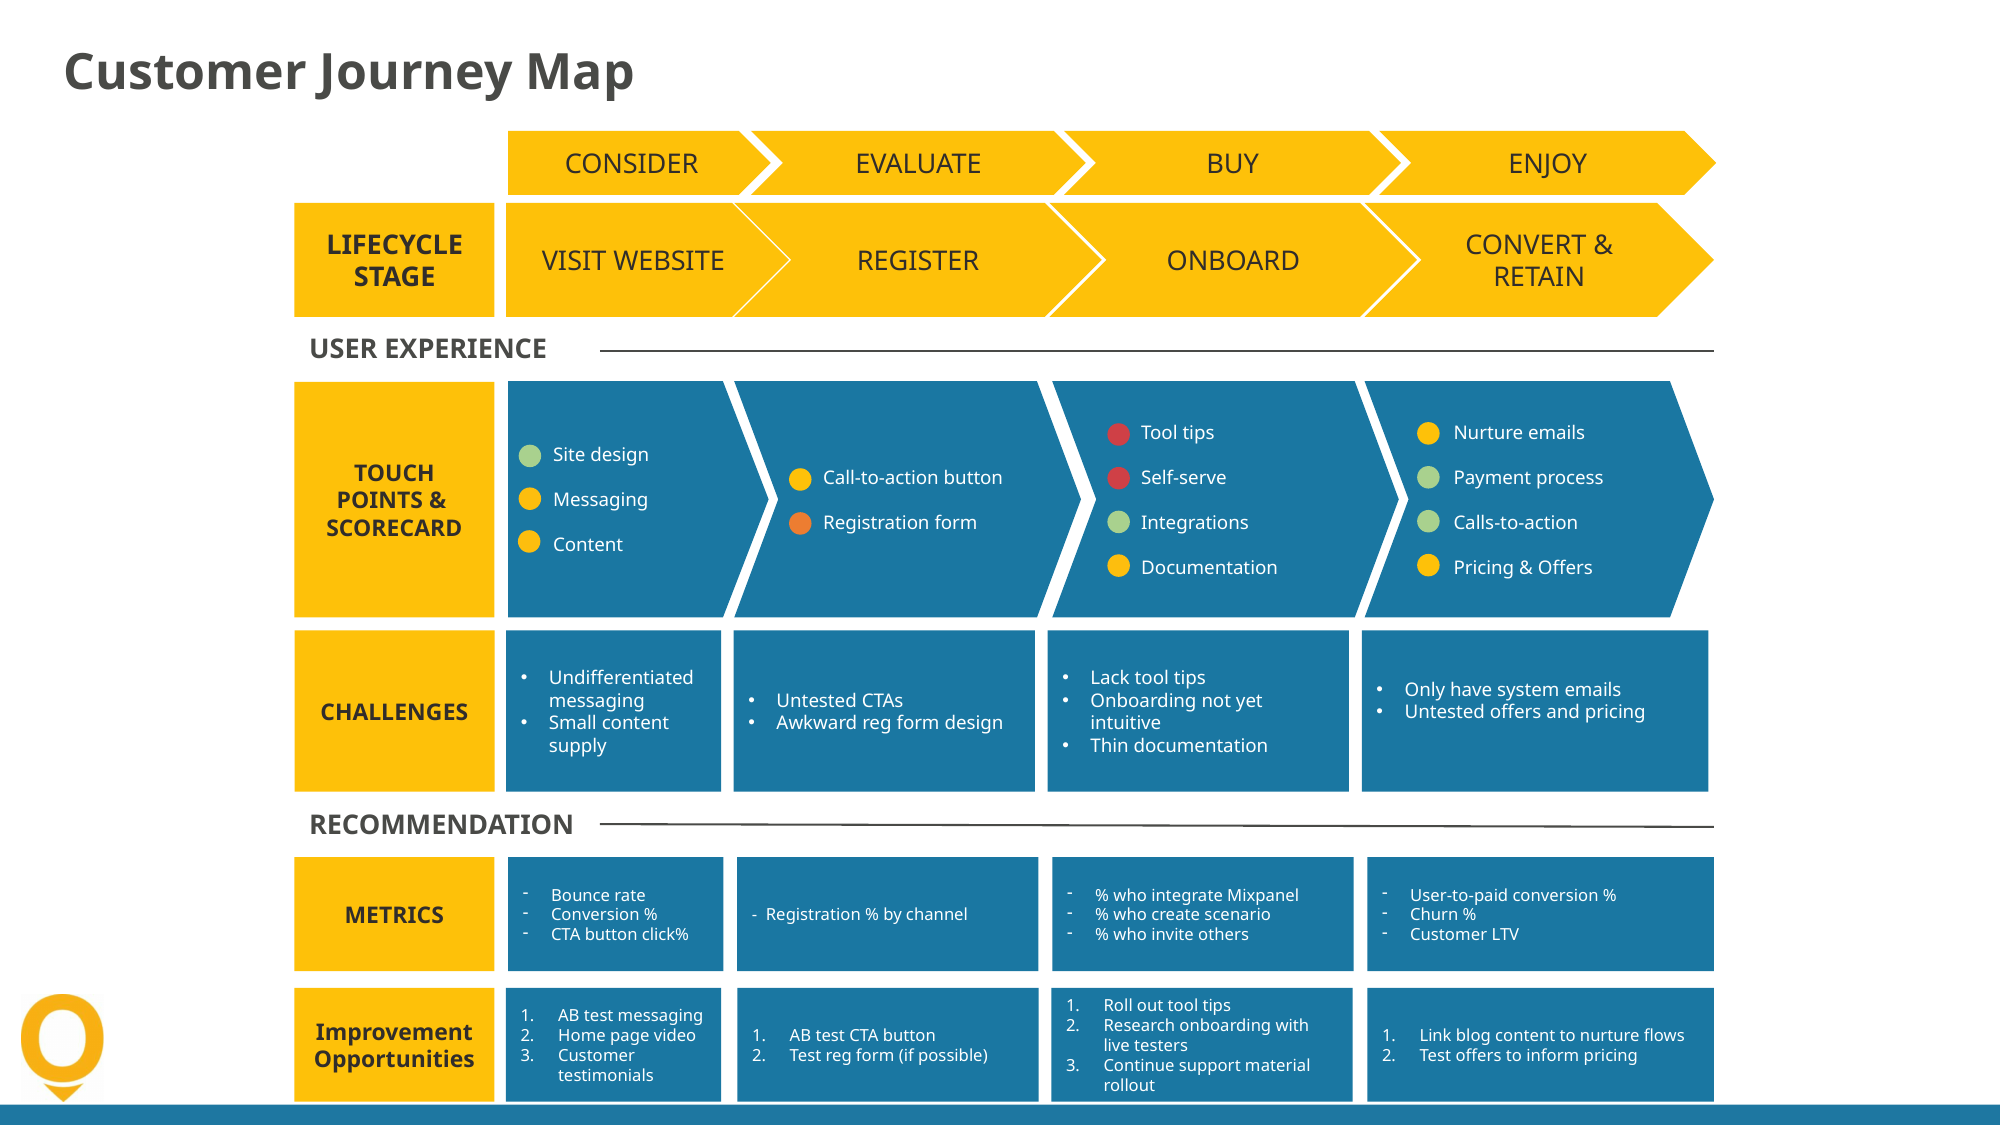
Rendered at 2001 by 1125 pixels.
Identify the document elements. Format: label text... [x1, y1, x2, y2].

text_box [1106, 422, 1131, 447]
text_box [1416, 421, 1441, 446]
text_box BUY [1062, 130, 1402, 196]
text_box - Registration % by channel [737, 857, 1039, 972]
text_box ENJOY [1377, 130, 1717, 196]
text_box AB test messaging Home page video Customer testimonials [505, 987, 722, 1102]
text_box Roll out tool tips Research onboarding with live testers Continue support material rollout [1051, 987, 1353, 1102]
text_box Tool tips Self-serve Integrations Documentation [1051, 380, 1400, 619]
text_box CHALLENGES [294, 630, 495, 792]
text_box Untested CTAs Awkward reg form design [733, 630, 1035, 792]
text_box TOUCH POINTS & SCORECARD [294, 381, 495, 618]
text_box Call-to-action button Registration form [733, 380, 1082, 619]
text_box Improvement Opportunities [294, 987, 495, 1102]
text_box User-to-paid conversion % Churn % Customer LTV [1367, 857, 1714, 972]
text_box [518, 486, 542, 511]
text_box ONBOARD [1048, 202, 1418, 318]
text_box [1106, 553, 1131, 578]
text_box [788, 467, 813, 492]
text_box [1416, 509, 1441, 533]
text_box [517, 529, 541, 554]
text_box Site design Messaging Content [507, 380, 770, 619]
text_box [1416, 553, 1441, 577]
text_box EVALUATE [749, 130, 1087, 196]
text_box Link blog content to nurture flows Test offers to inform pricing [1367, 987, 1714, 1102]
text_box Undifferentiated messaging Small content supply [506, 630, 722, 792]
text_box Lack tool tips Onboarding not yet intuitive Thin documentation [1047, 630, 1349, 792]
text_box Bounce rate Conversion % CTA button click% [508, 857, 724, 972]
text_box AB test CTA button Test reg form (if possible) [737, 987, 1039, 1102]
text_box [518, 444, 542, 468]
text_box [1106, 510, 1131, 534]
text_box USER EXPERIENCE [294, 324, 600, 372]
text_box VISIT WEBSITE [505, 202, 790, 318]
text_box Only have system emails Untested offers and pricing [1361, 630, 1709, 792]
text_box Customer Journey Map [49, 32, 650, 107]
text_box CONSIDER [507, 130, 772, 196]
text_box METRICS [294, 857, 495, 972]
text_box [1106, 466, 1131, 490]
text_box RECOMMENDATION [294, 800, 600, 848]
text_box % who integrate Mixpanel % who create scenario % who invite others [1052, 857, 1354, 972]
text_box REGISTER [733, 202, 1103, 318]
text_box LIFECYCLE STAGE [294, 202, 495, 317]
text_box [1416, 465, 1441, 490]
text_box CONVERT & RETAIN [1363, 202, 1715, 318]
text_box Nurture emails Payment process Calls-to-action Pricing & Offers [1363, 380, 1715, 619]
picture [21, 994, 104, 1102]
text_box [788, 511, 813, 536]
